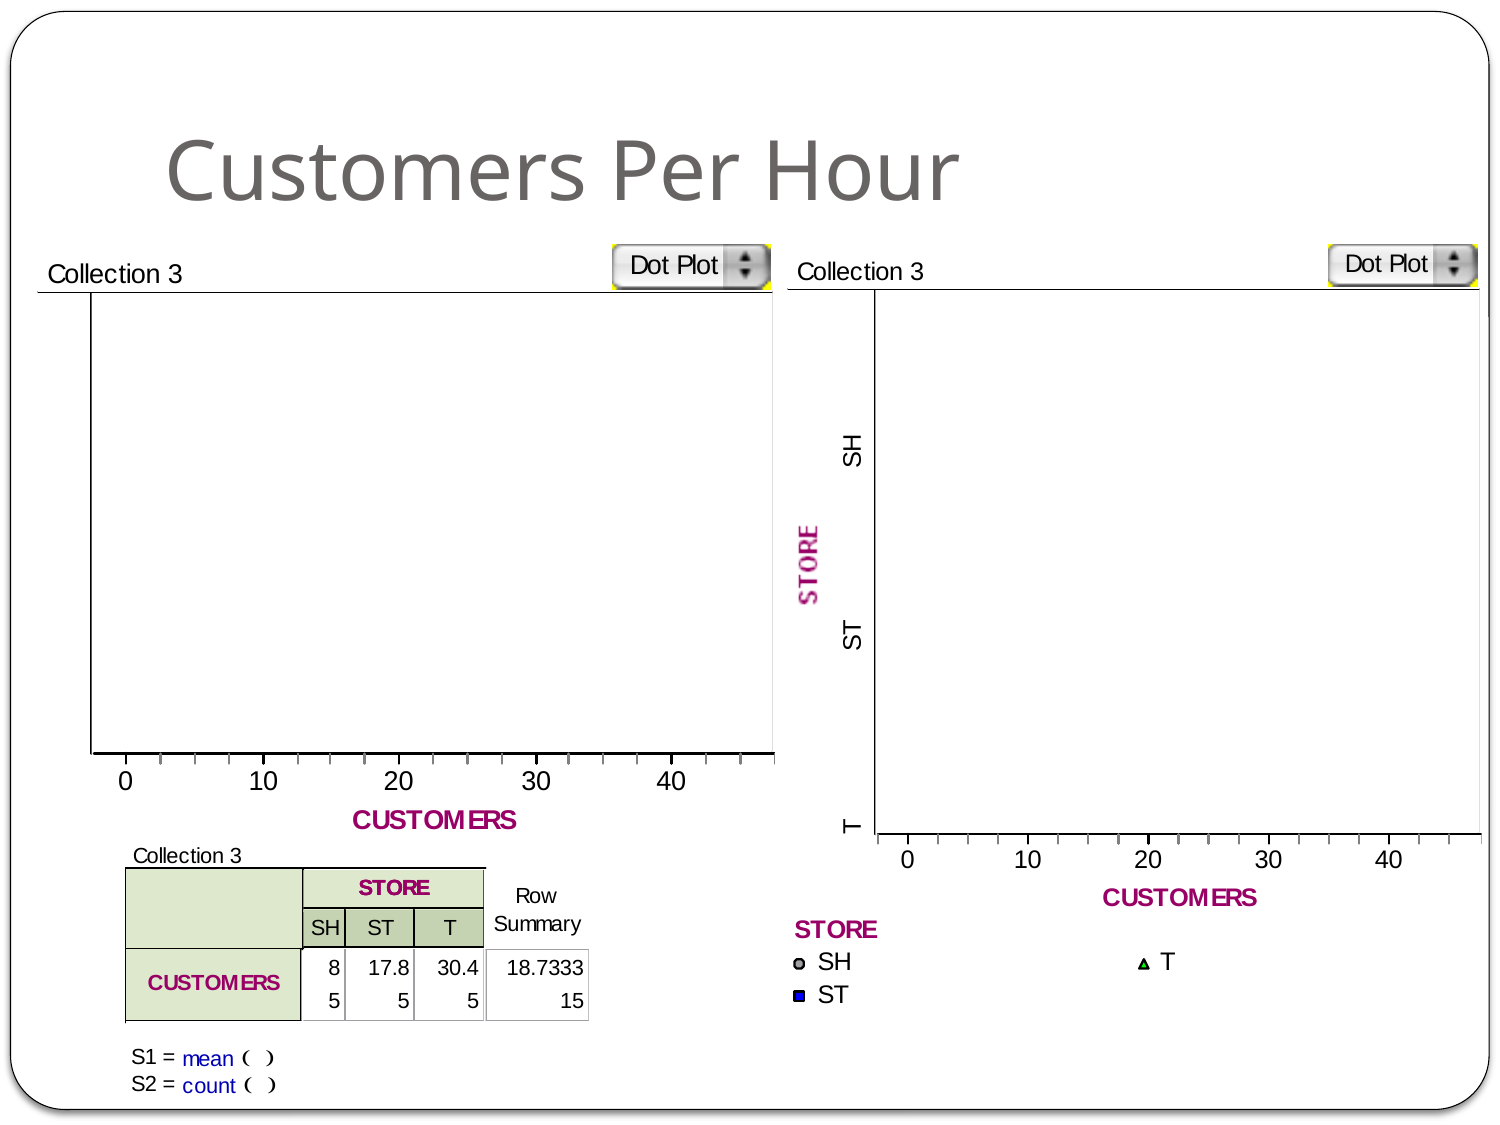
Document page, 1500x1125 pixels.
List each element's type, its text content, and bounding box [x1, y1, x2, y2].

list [787, 237, 1482, 1013]
picture [37, 237, 776, 1101]
title Customers Per Hour [150, 45, 1425, 233]
